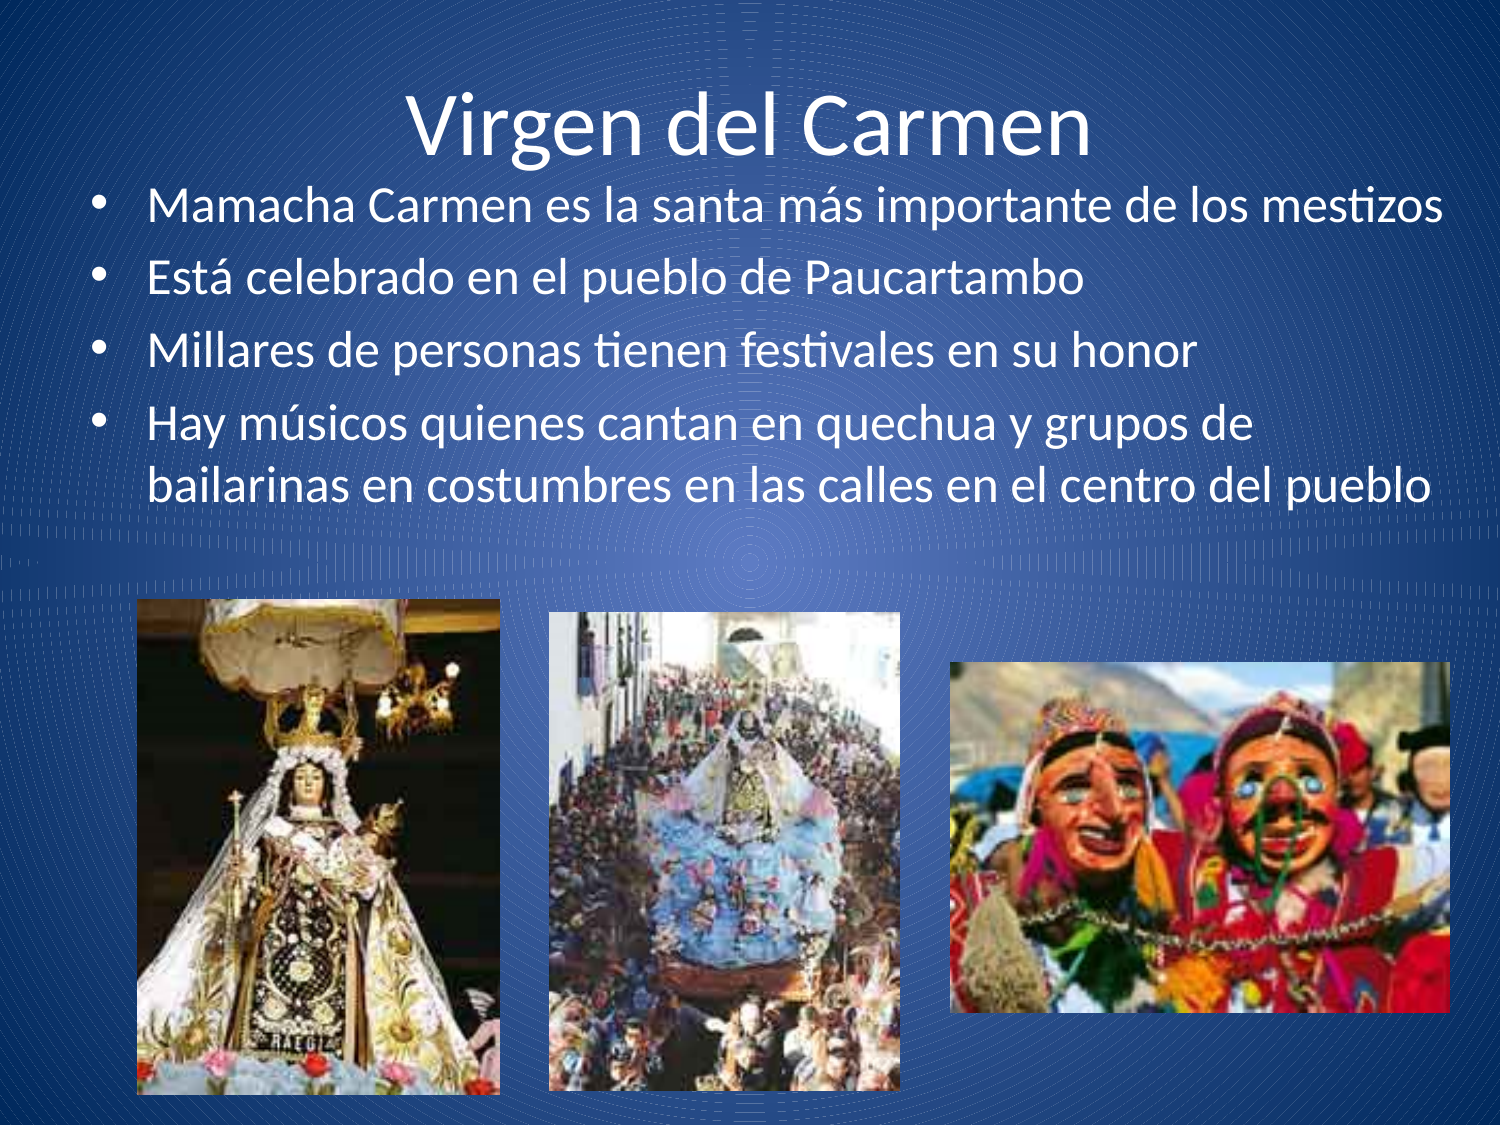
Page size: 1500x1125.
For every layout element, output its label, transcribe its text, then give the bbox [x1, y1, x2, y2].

list Mamacha Carmen es la santa más importante de los mestizos Está celebrado en el pueblo de Paucartambo Millares de personas tienen festivales en su honor Hay músicos quienes cantan en quechua y grupos de bailarinas en costumbres en las calles en el centro del pueblo [75, 162, 1463, 638]
picture [949, 662, 1451, 1013]
picture [137, 599, 501, 1095]
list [549, 612, 901, 1091]
title Virgen del Carmen [75, 24, 1425, 162]
